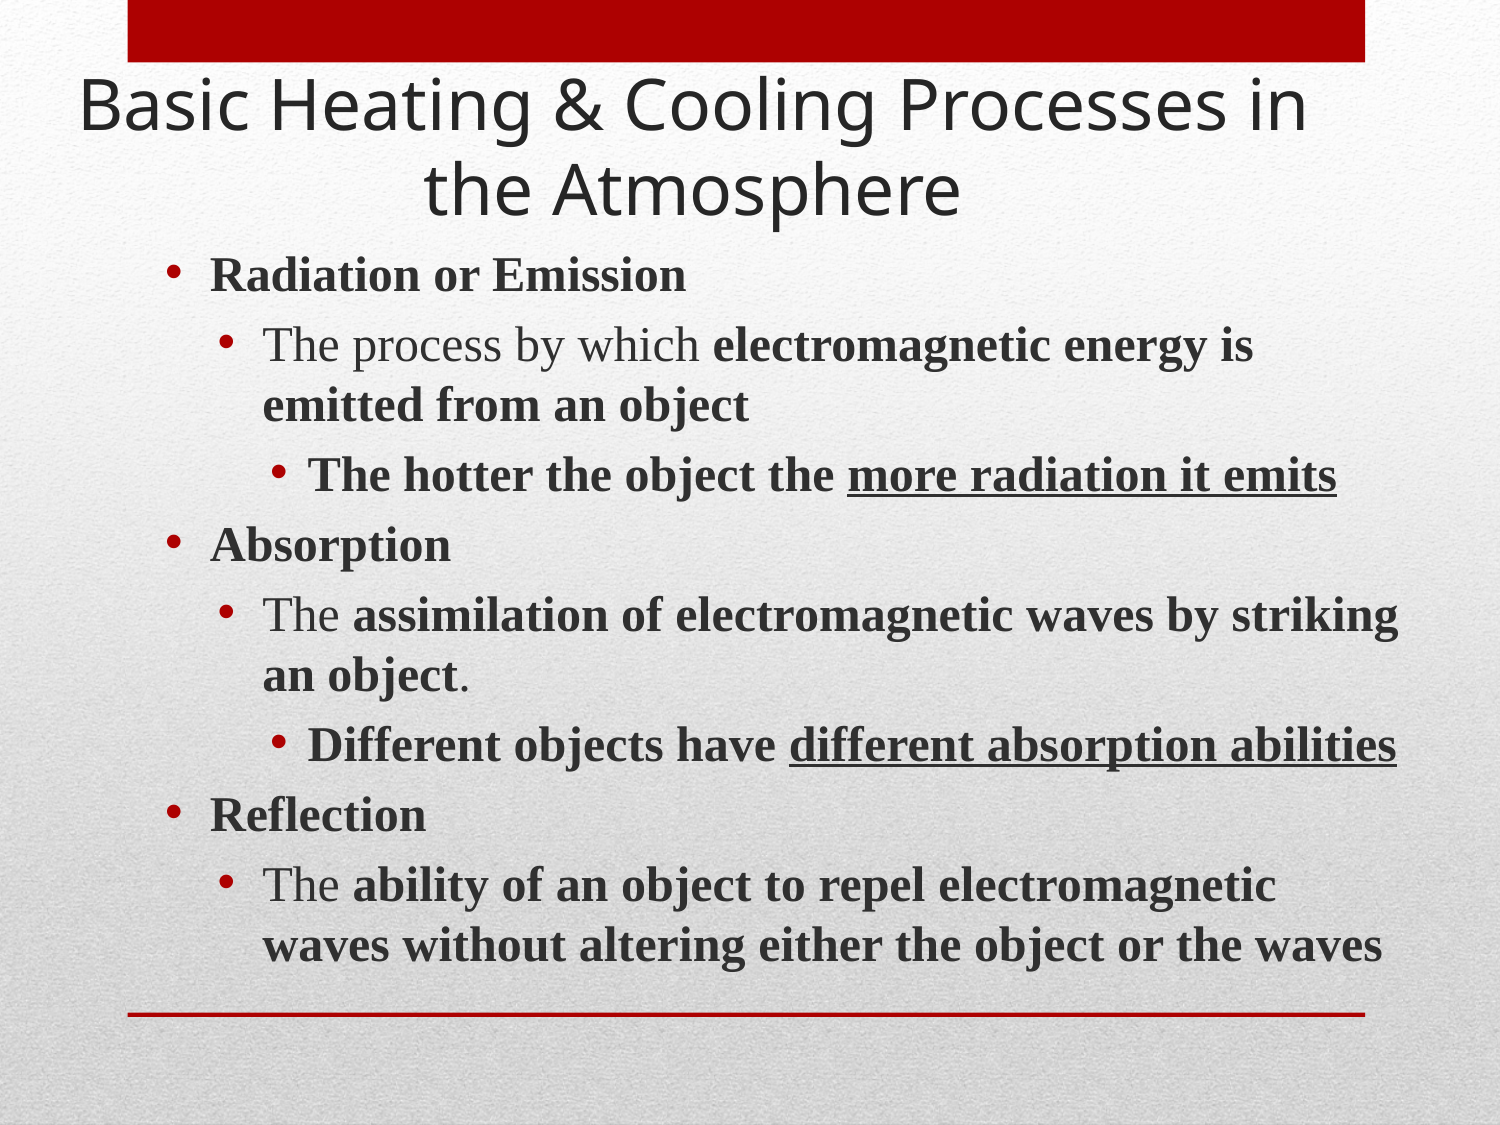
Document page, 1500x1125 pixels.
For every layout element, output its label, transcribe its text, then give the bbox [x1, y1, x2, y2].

list Radiation or Emission The process by which electromagnetic energy is emitted from an object The hotter the object the more radiation it emits Absorption The assimilation of electromagnetic waves by striking an object. Different objects have different absorption abilities Reflection The ability of an object to repel electromagnetic waves without altering either the object or the waves [150, 187, 1425, 1025]
title Basic Heating & Cooling Processes in the Atmosphere [37, 50, 1350, 238]
